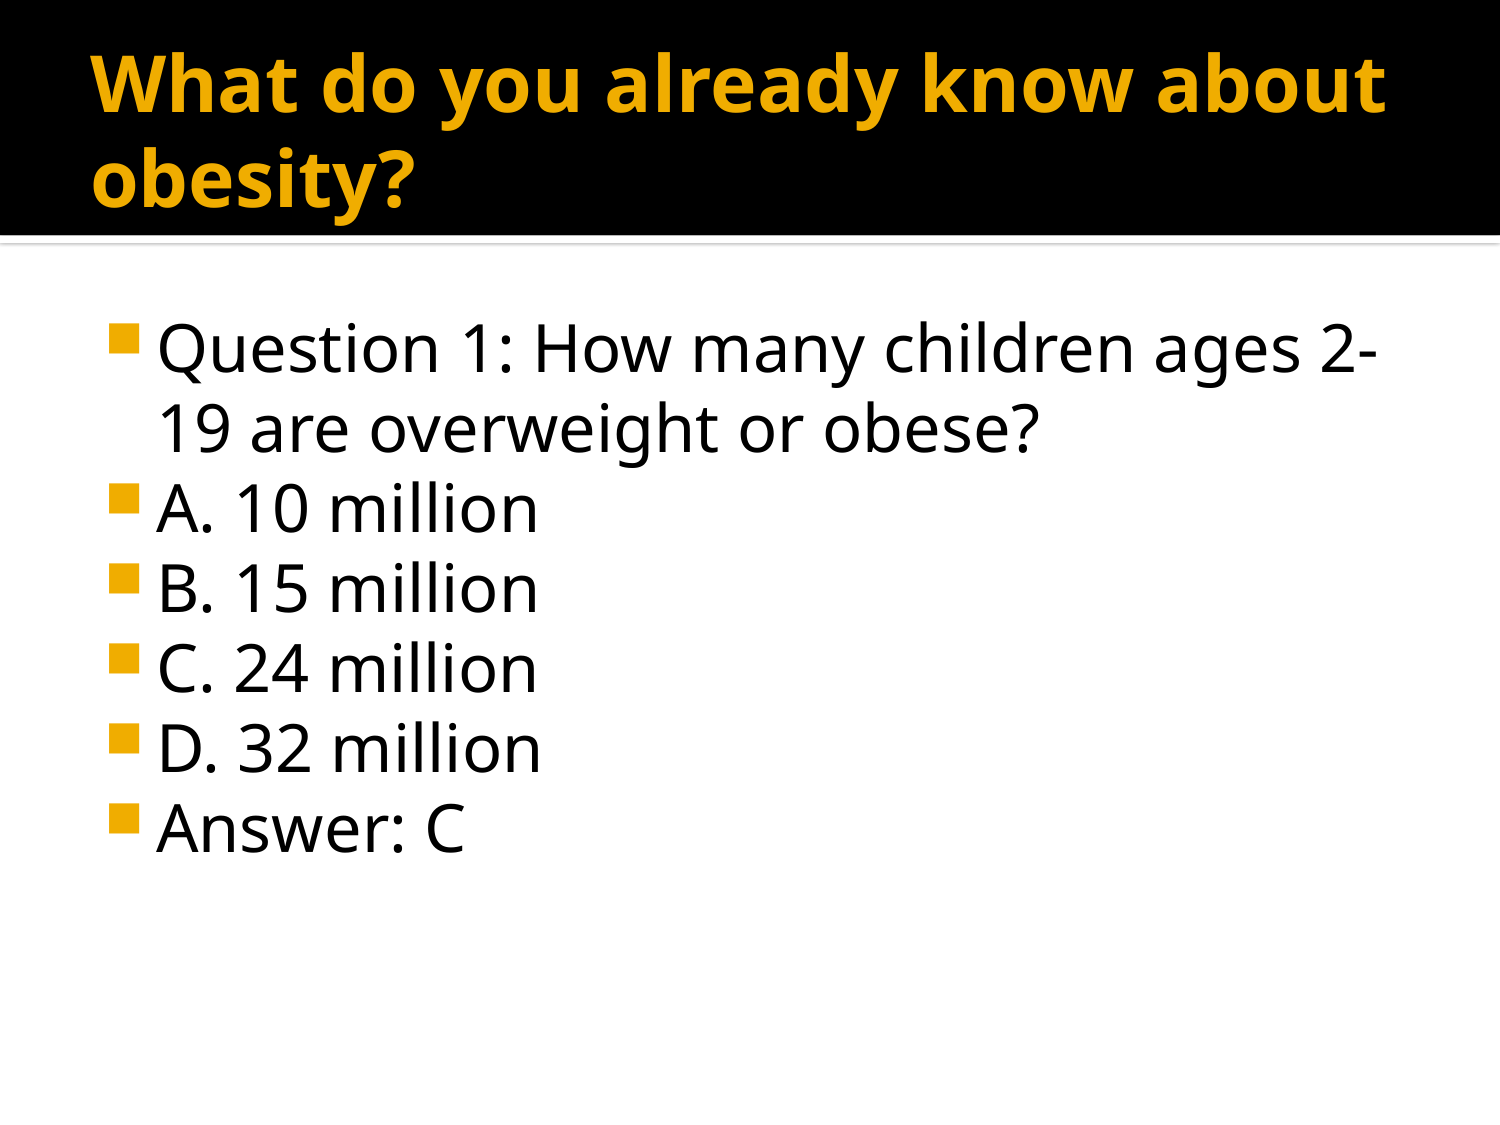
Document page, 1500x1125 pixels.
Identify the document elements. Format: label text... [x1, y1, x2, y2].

title What do you already know about obesity? [75, 25, 1425, 231]
list Question 1: How many children ages 2-19 are overweight or obese? A. 10 million B. 15 million C. 24 million D. 32 million Answer: C [75, 291, 1425, 1050]
